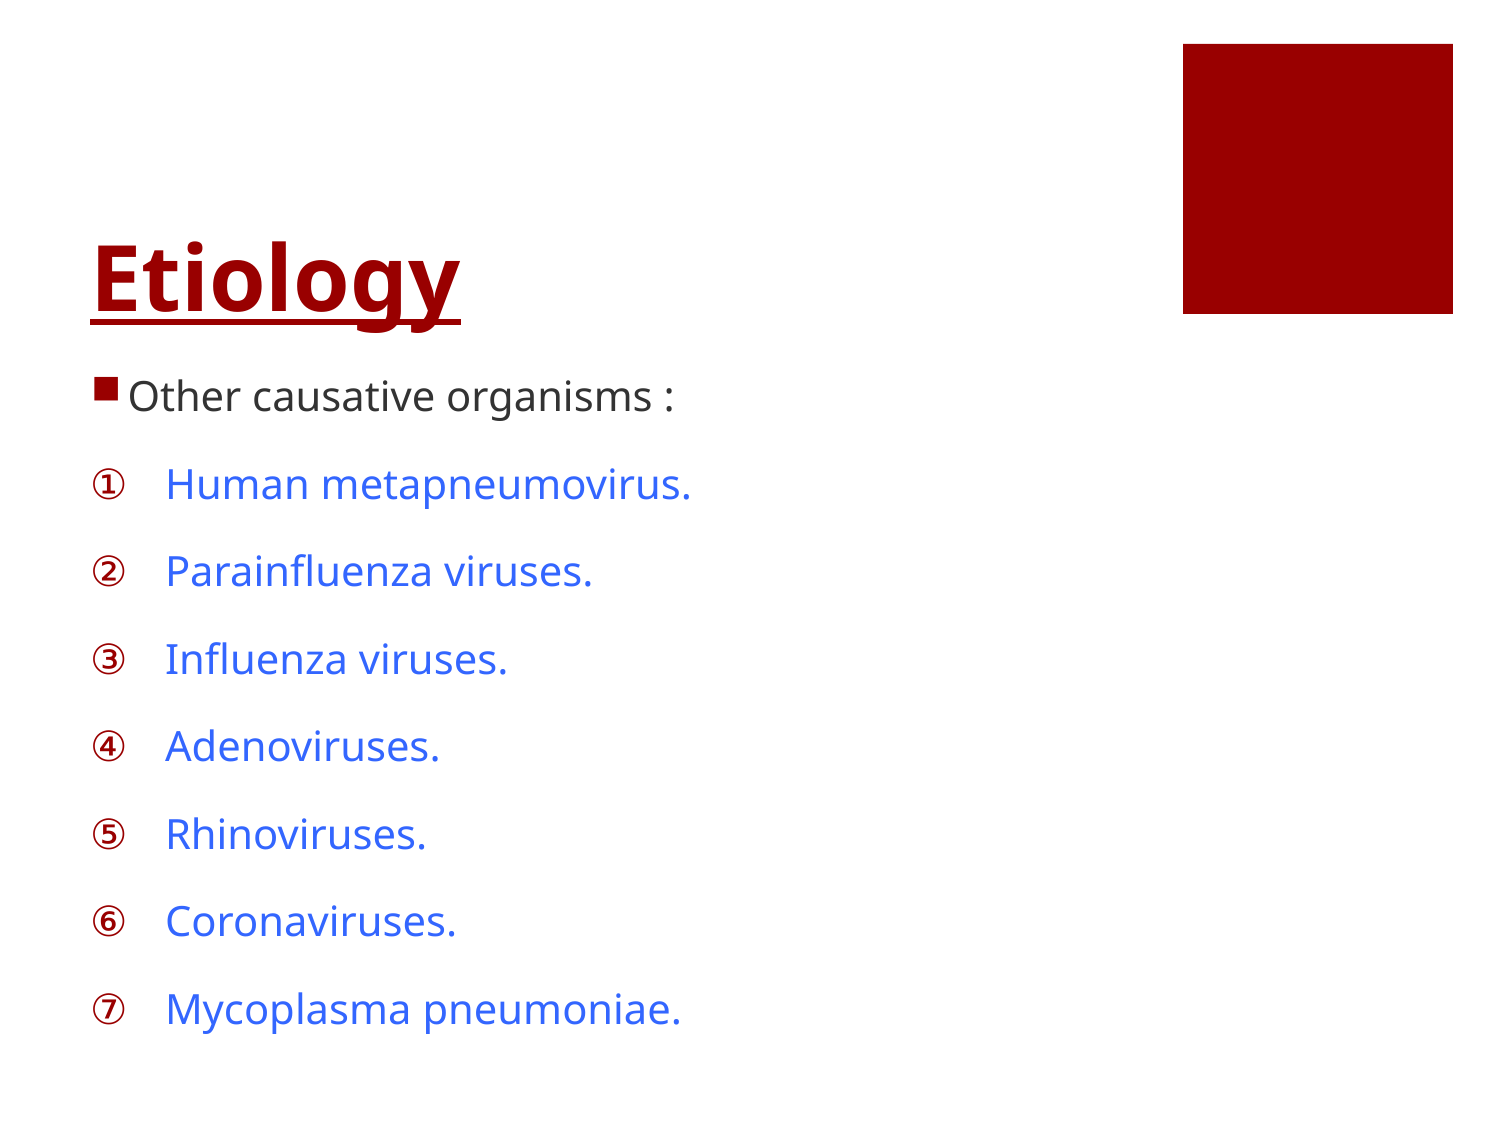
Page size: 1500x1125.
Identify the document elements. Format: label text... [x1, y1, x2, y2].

list Other causative organisms : Human metapneumovirus. Parainfluenza viruses. Influenza viruses. Adenoviruses. Rhinoviruses. Coronaviruses. Mycoplasma pneumoniae. [75, 362, 1143, 1005]
title Etiology [75, 149, 1143, 338]
